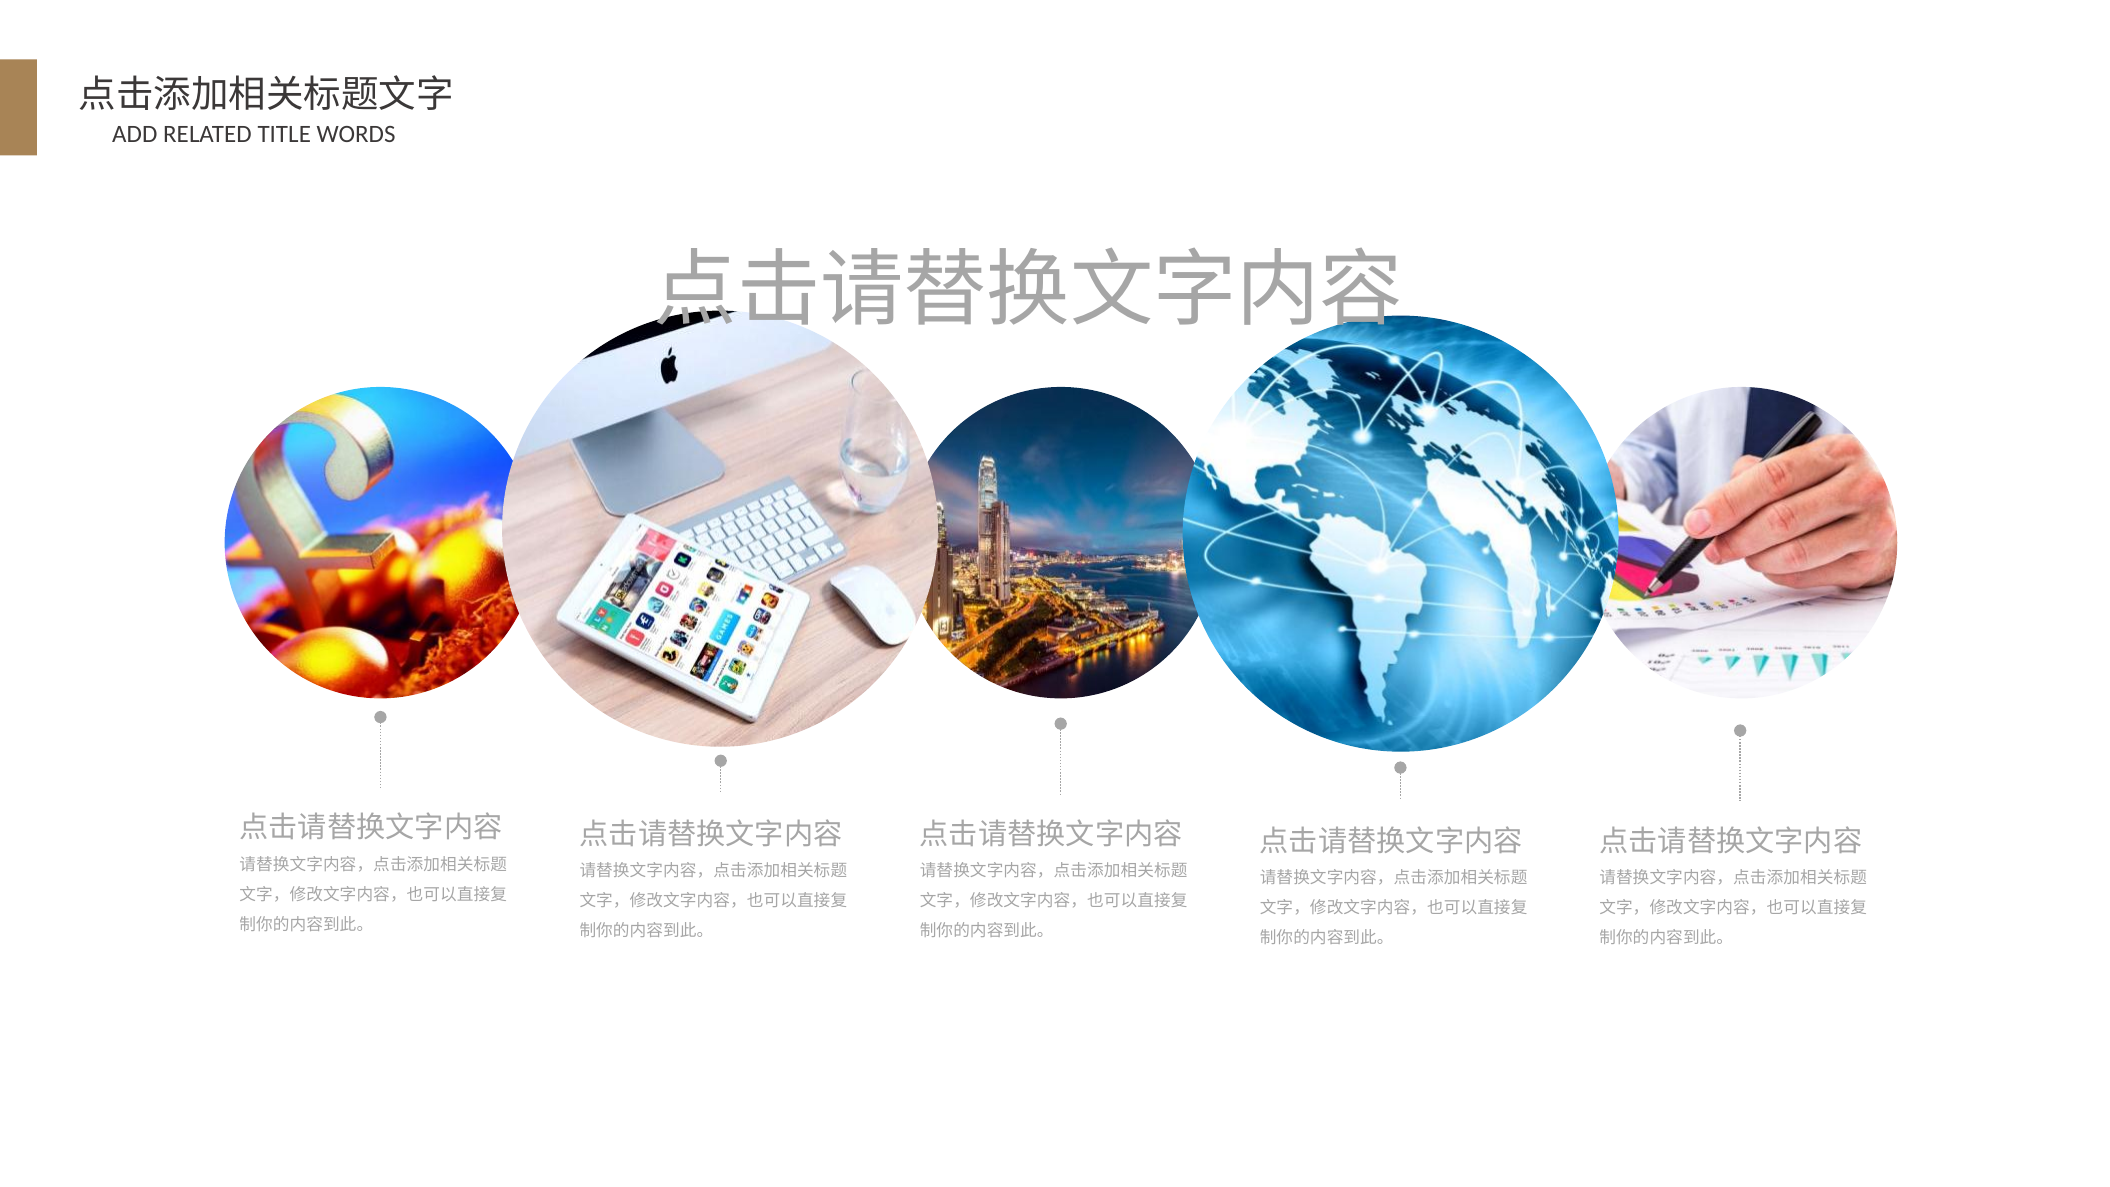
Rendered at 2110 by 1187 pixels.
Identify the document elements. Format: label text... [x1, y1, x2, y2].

text_box [501, 325, 940, 748]
text_box 点击添加相关标题文字 [62, 61, 470, 123]
text_box 点击请替换文字内容 请替换文字内容，点击添加相关标题文字，修改文字内容，也可以直接复制你的内容到此。 [564, 787, 877, 950]
text_box 点击请替换文字内容 [639, 178, 1471, 343]
text_box [1181, 326, 1620, 753]
text_box 点击请替换文字内容 请替换文字内容，点击添加相关标题文字，修改文字内容，也可以直接复制你的内容到此。 [1584, 794, 1897, 957]
text_box 点击请替换文字内容 请替换文字内容，点击添加相关标题文字，修改文字内容，也可以直接复制你的内容到此。 [904, 787, 1217, 950]
text_box 点击请替换文字内容 请替换文字内容，点击添加相关标题文字，修改文字内容，也可以直接复制你的内容到此。 [224, 781, 537, 944]
text_box [922, 385, 1198, 700]
text_box [1604, 385, 1899, 700]
text_box [223, 385, 519, 700]
text_box ADD RELATED TITLE WORDS [96, 109, 413, 156]
text_box 点击请替换文字内容 请替换文字内容，点击添加相关标题文字，修改文字内容，也可以直接复制你的内容到此。 [1244, 794, 1557, 957]
